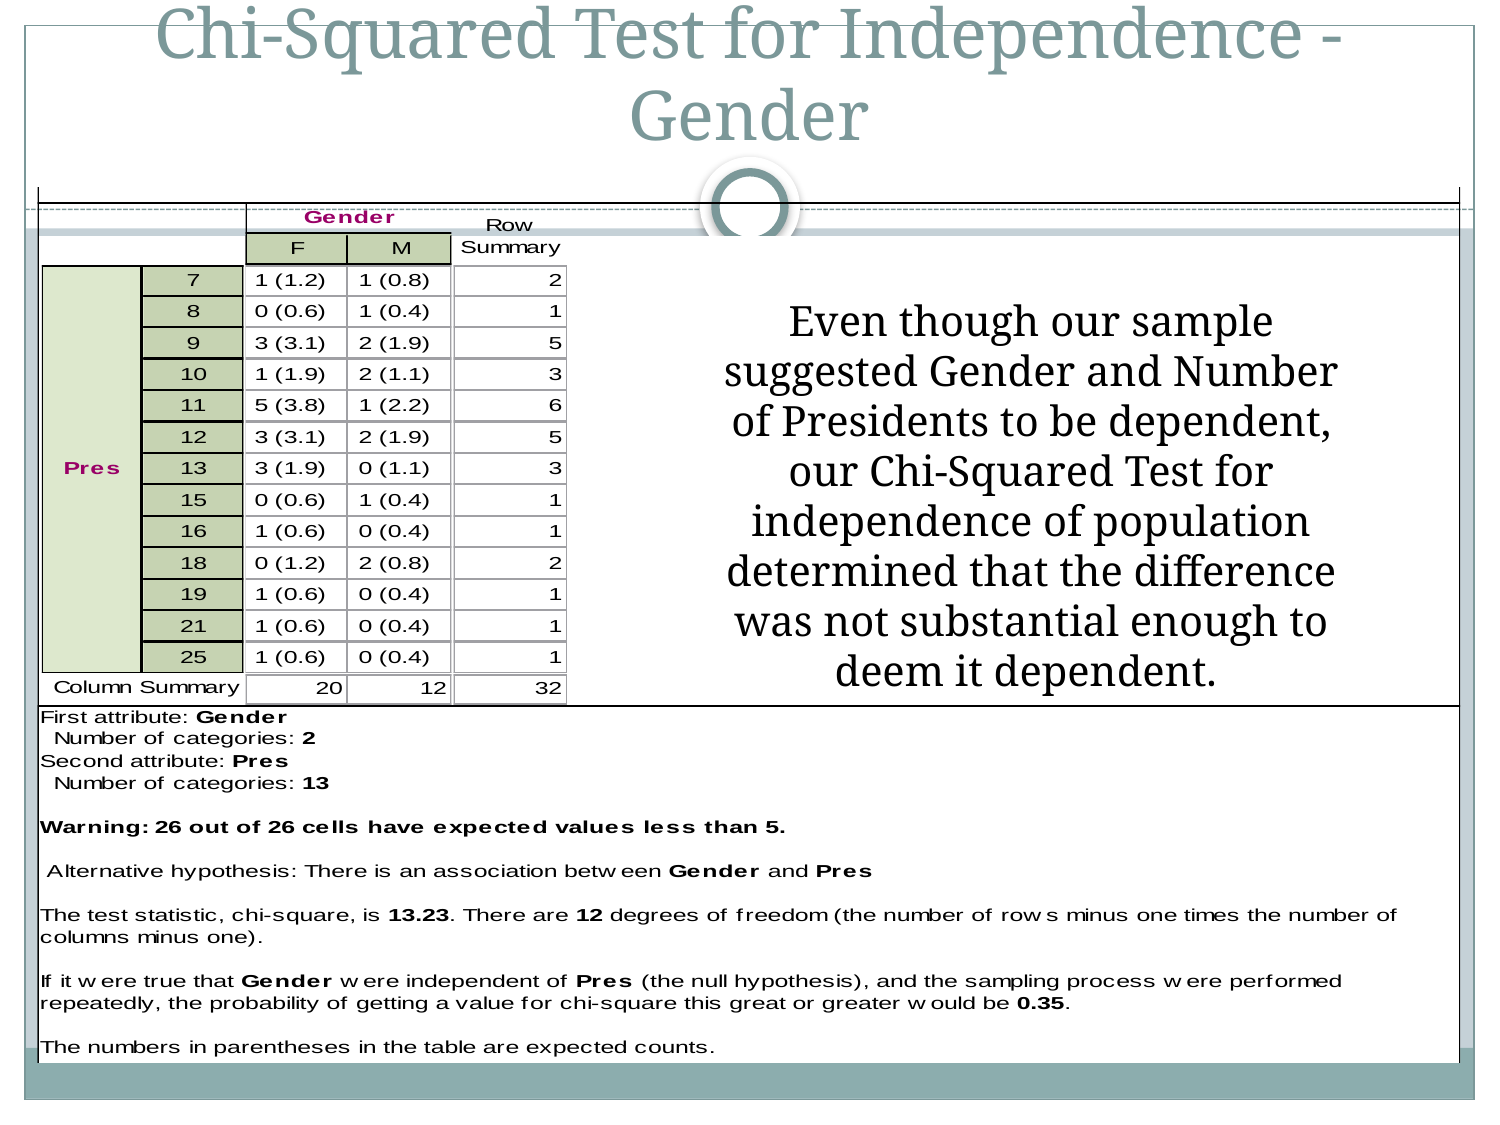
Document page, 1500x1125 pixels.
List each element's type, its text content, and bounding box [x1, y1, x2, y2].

title Chi-Squared Test for Independence - Gender [49, 37, 1450, 162]
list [37, 187, 1463, 1063]
